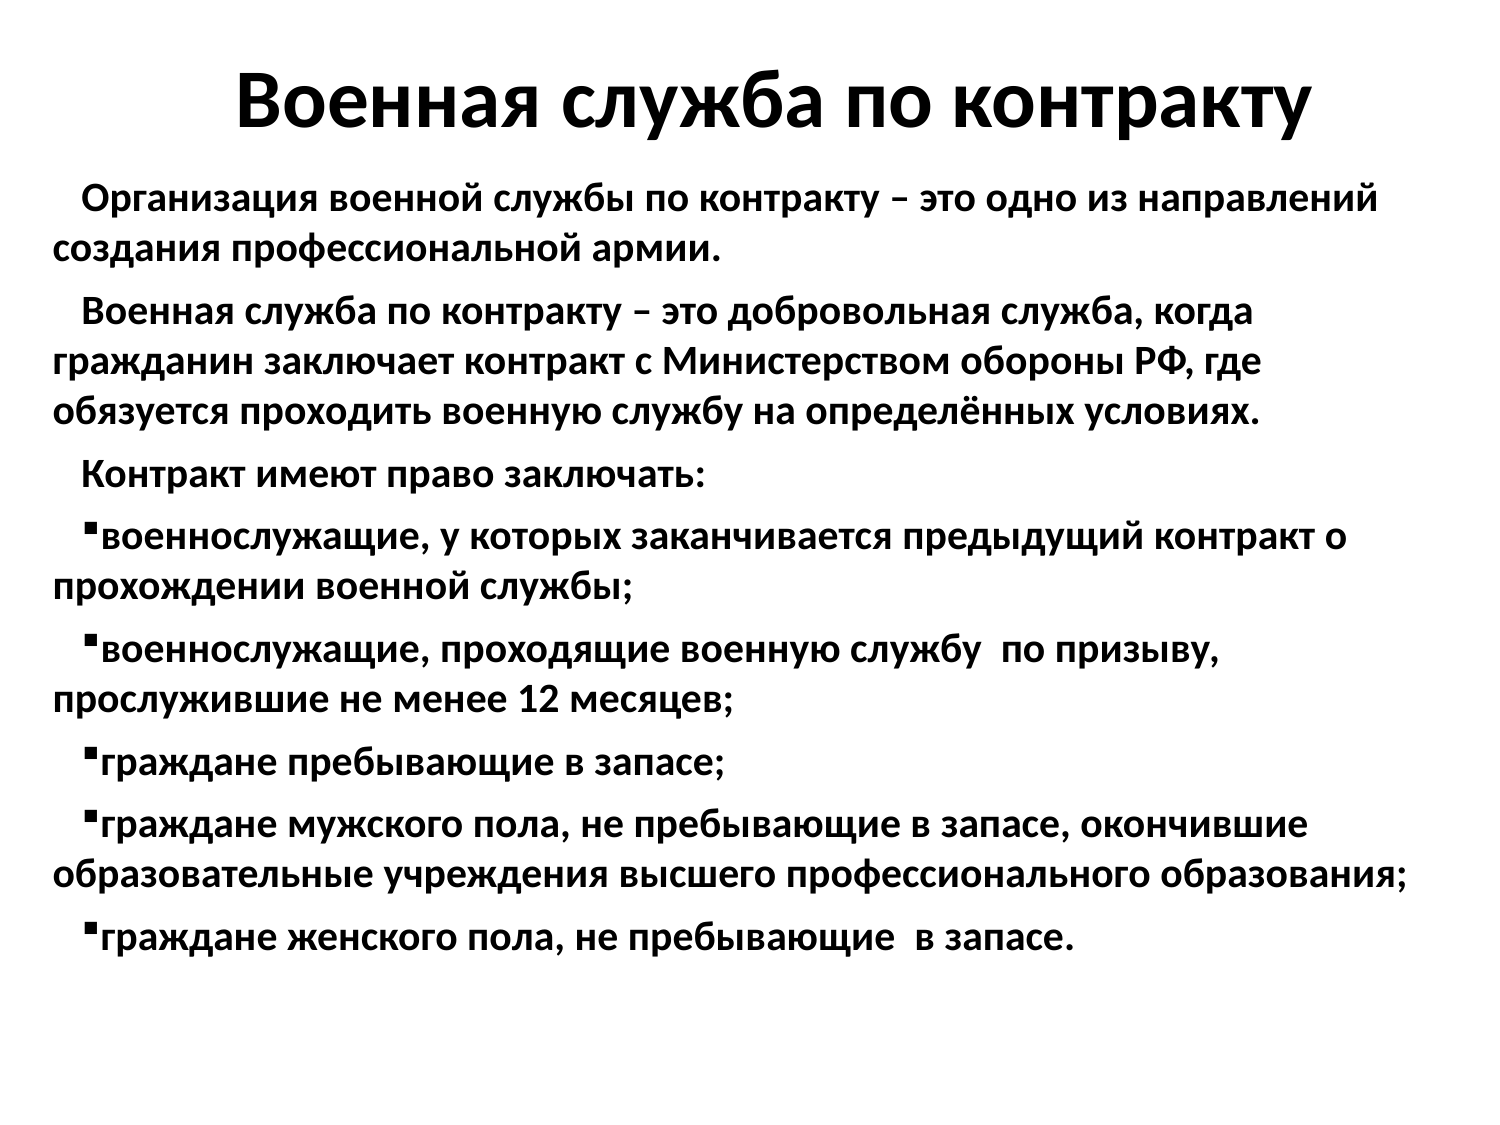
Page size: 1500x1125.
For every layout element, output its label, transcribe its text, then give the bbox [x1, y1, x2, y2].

subtitle Организация военной службы по контракту – это одно из направлений создания профессиональной армии. Военная служба по контракту – это добровольная служба, когда гражданин заключает контракт с Министерством обороны РФ, где обязуется проходить военную службу на определённых условиях. Контракт имеют право заключать: военнослужащие, у которых заканчивается предыдущий контракт о прохождении военной службы; военнослужащие, проходящие военную службу по призыву, прослужившие не менее 12 месяцев; граждане пребывающие в запасе; граждане мужского пола, не пребывающие в запасе, окончившие образовательные учреждения высшего профессионального образования; граждане женского пола, не пребывающие в запасе. [37, 162, 1463, 1100]
title Военная служба по контракту [137, 0, 1413, 162]
